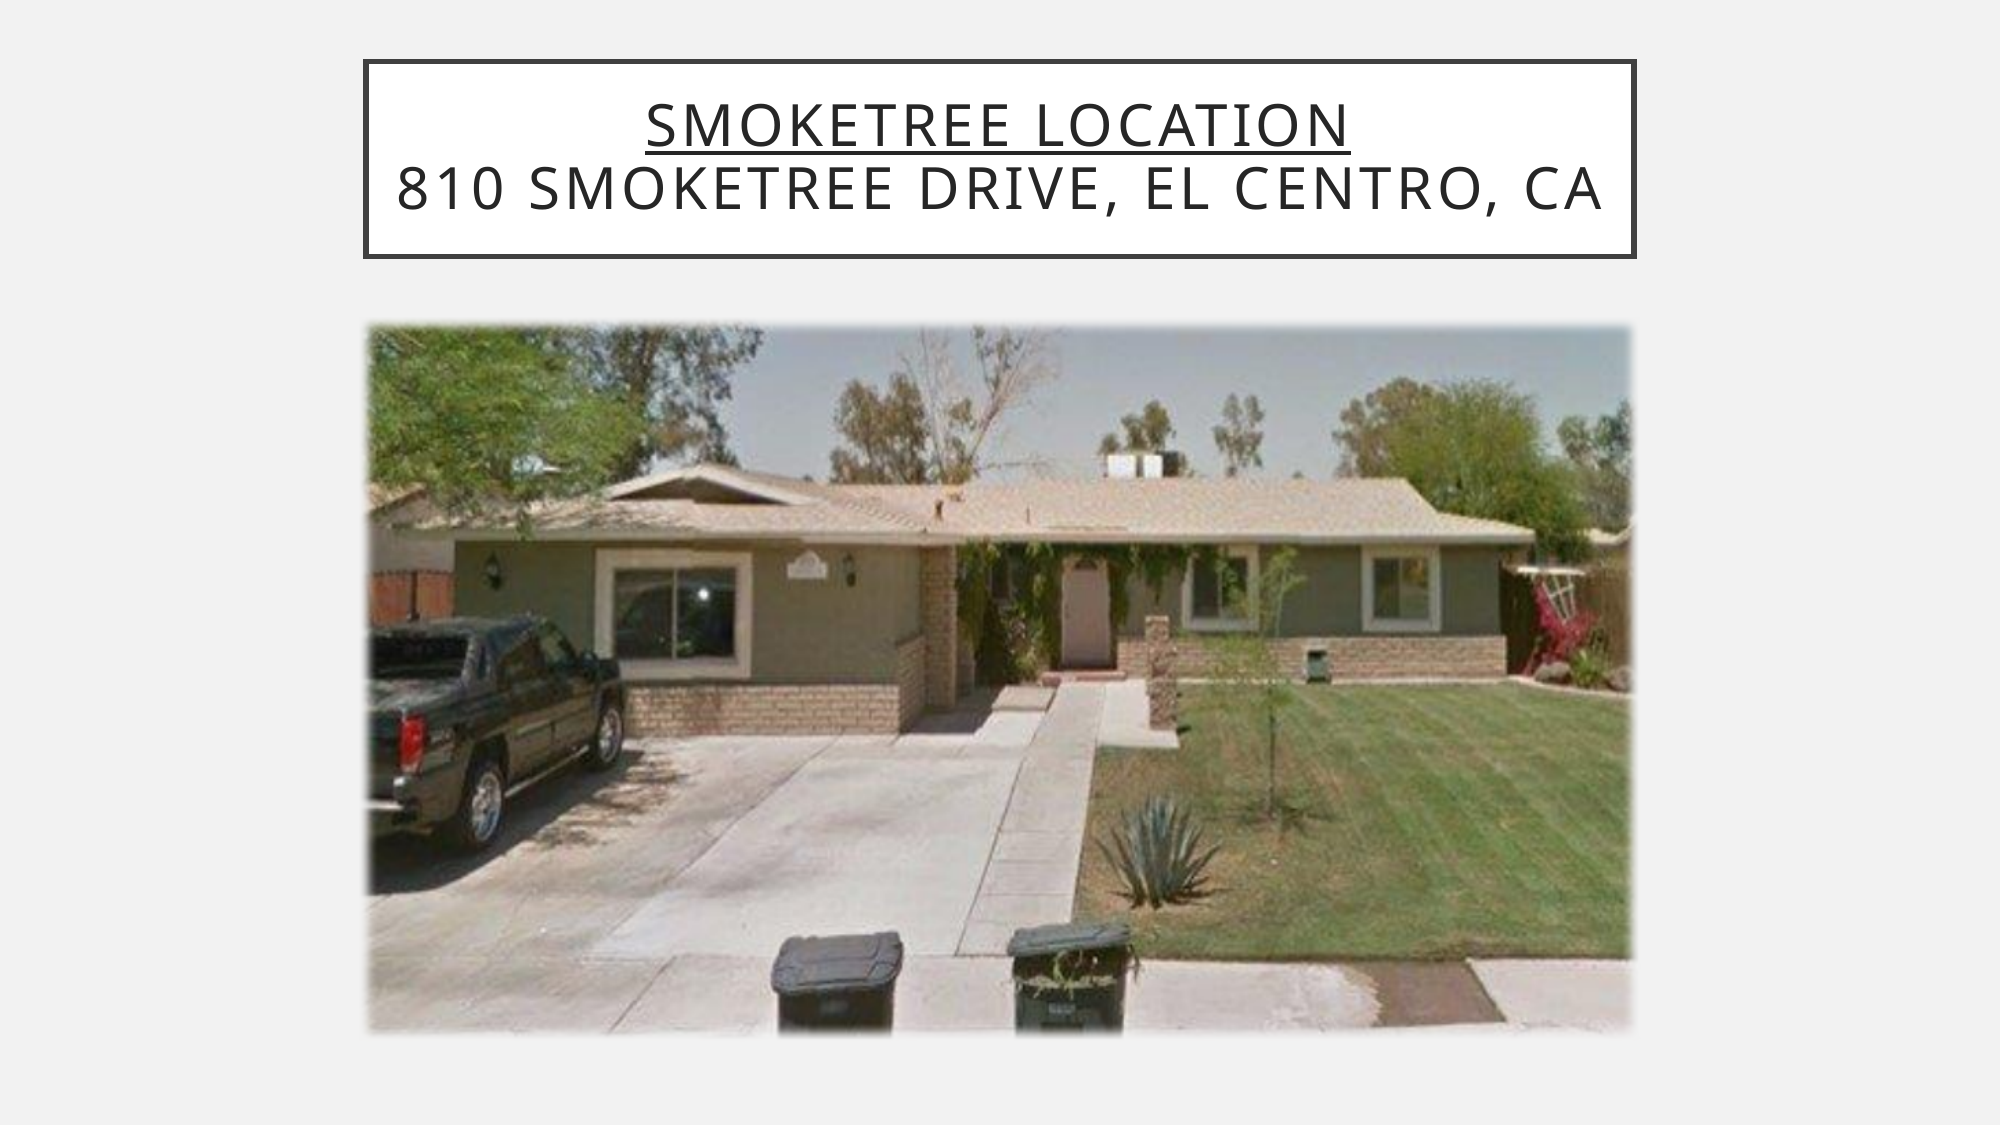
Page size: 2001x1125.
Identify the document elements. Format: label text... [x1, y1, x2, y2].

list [359, 317, 1641, 1042]
title Smoketree Location 810 Smoketree Drive, El Centro, CA [363, 59, 1637, 259]
